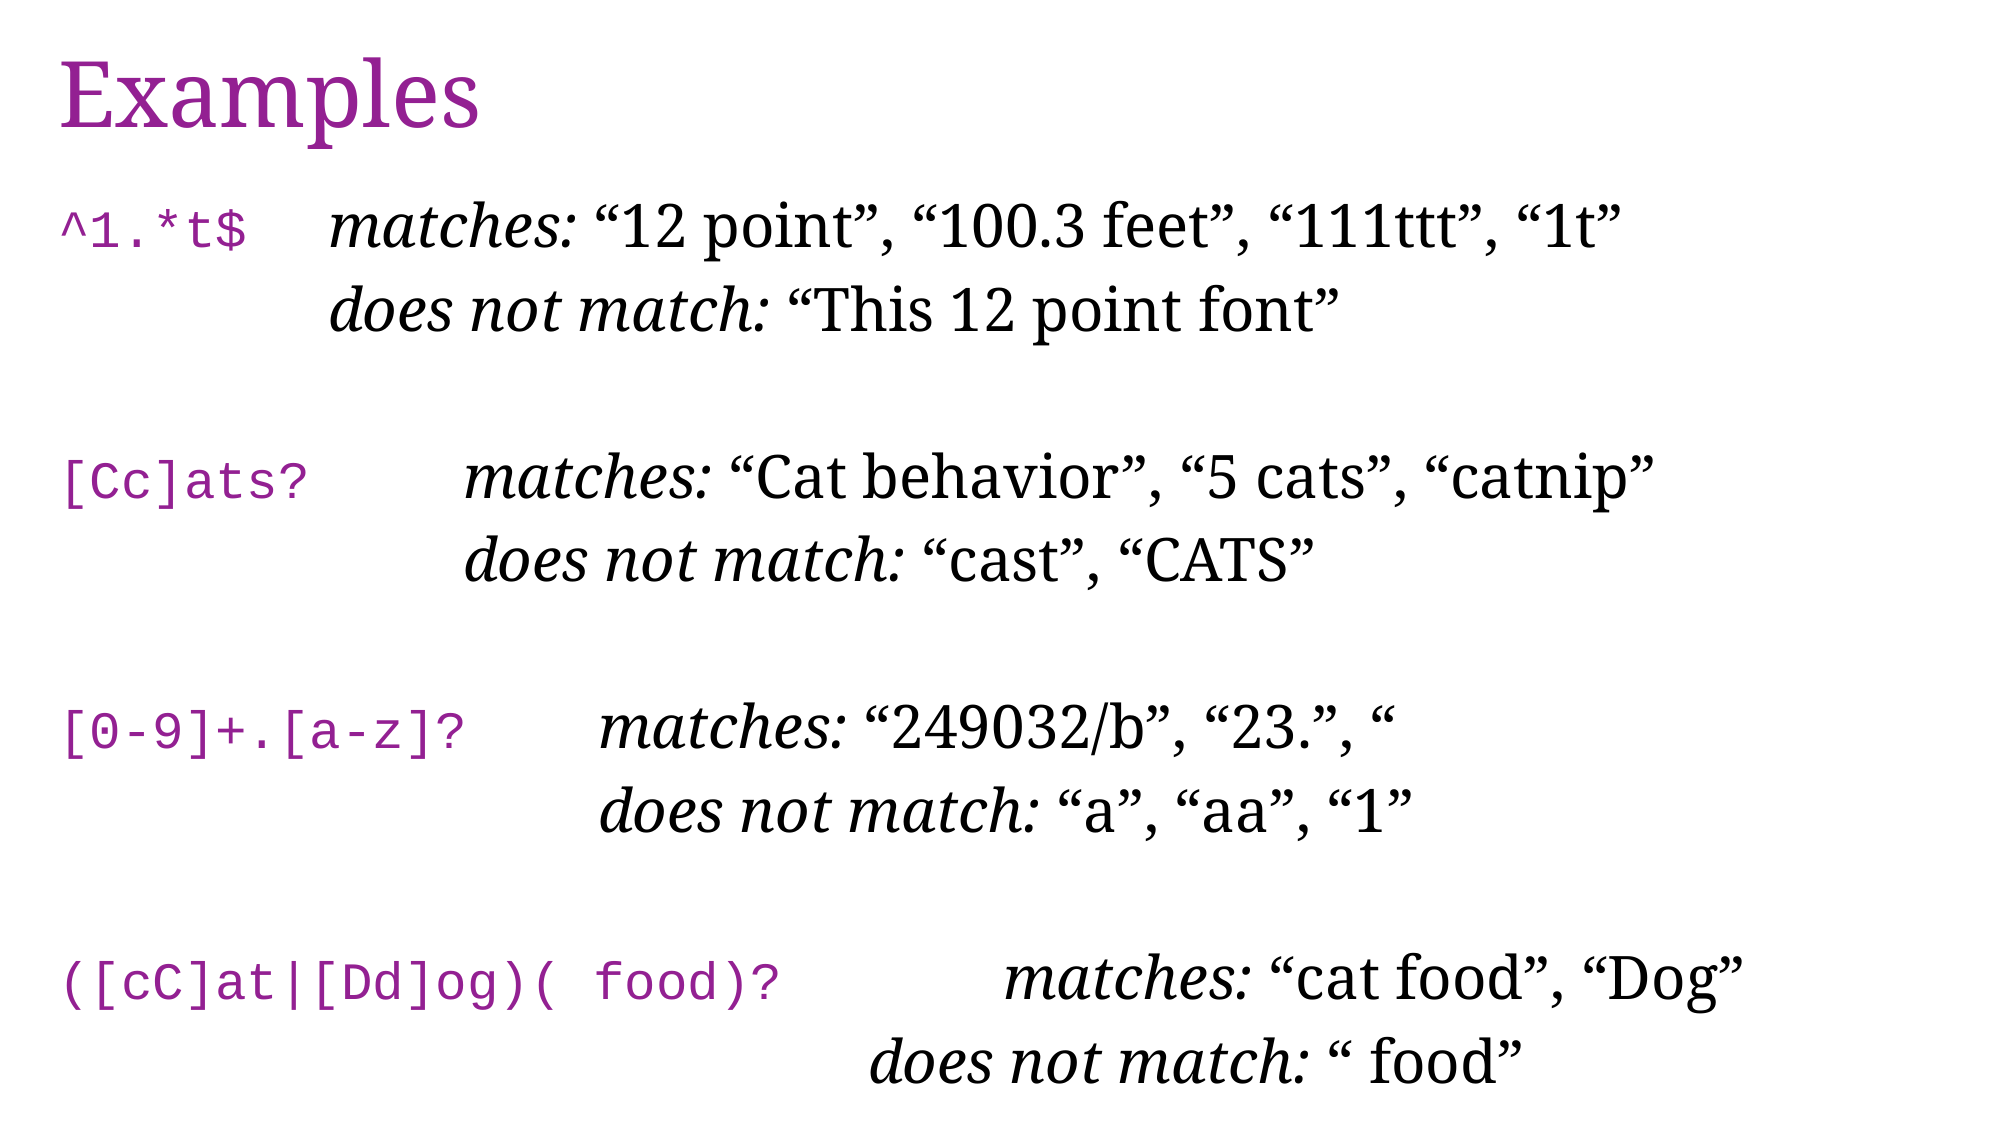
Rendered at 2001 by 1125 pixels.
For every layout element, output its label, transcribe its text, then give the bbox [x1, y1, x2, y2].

title Examples [43, 25, 1953, 171]
list ^1.*t$ matches: “12 point”, “100.3 feet”, “111ttt”, “1t” does not match: “This 12 point font” [Cc]ats? matches: “Cat behavior”, “5 cats”, “catnip” does not match: “cast”, “CATS” [0-9]+.[a-z]? matches: “249032/b”, “23.”, “ does not match: “a”, “aa”, “1” ([cC]at|[Dd]og)( food)? matches: “cat food”, “Dog” does not match: “ food” [43, 188, 1953, 1106]
